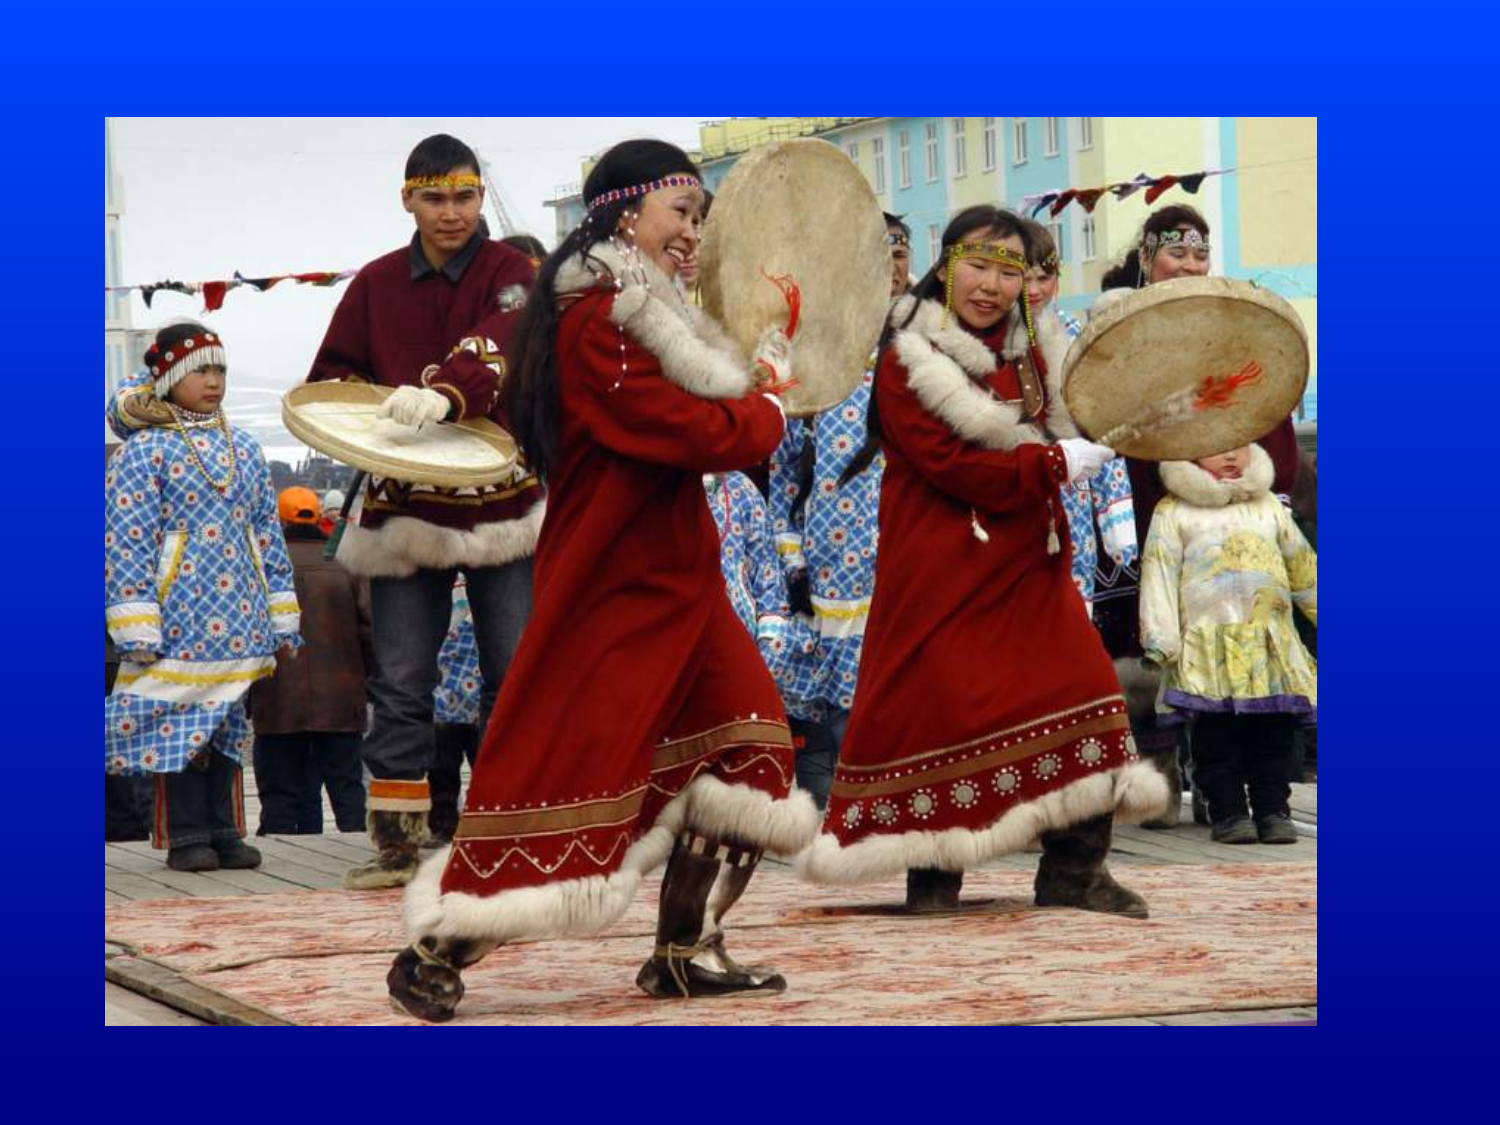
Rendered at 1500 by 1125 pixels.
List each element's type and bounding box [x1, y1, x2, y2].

picture [105, 116, 1318, 1026]
